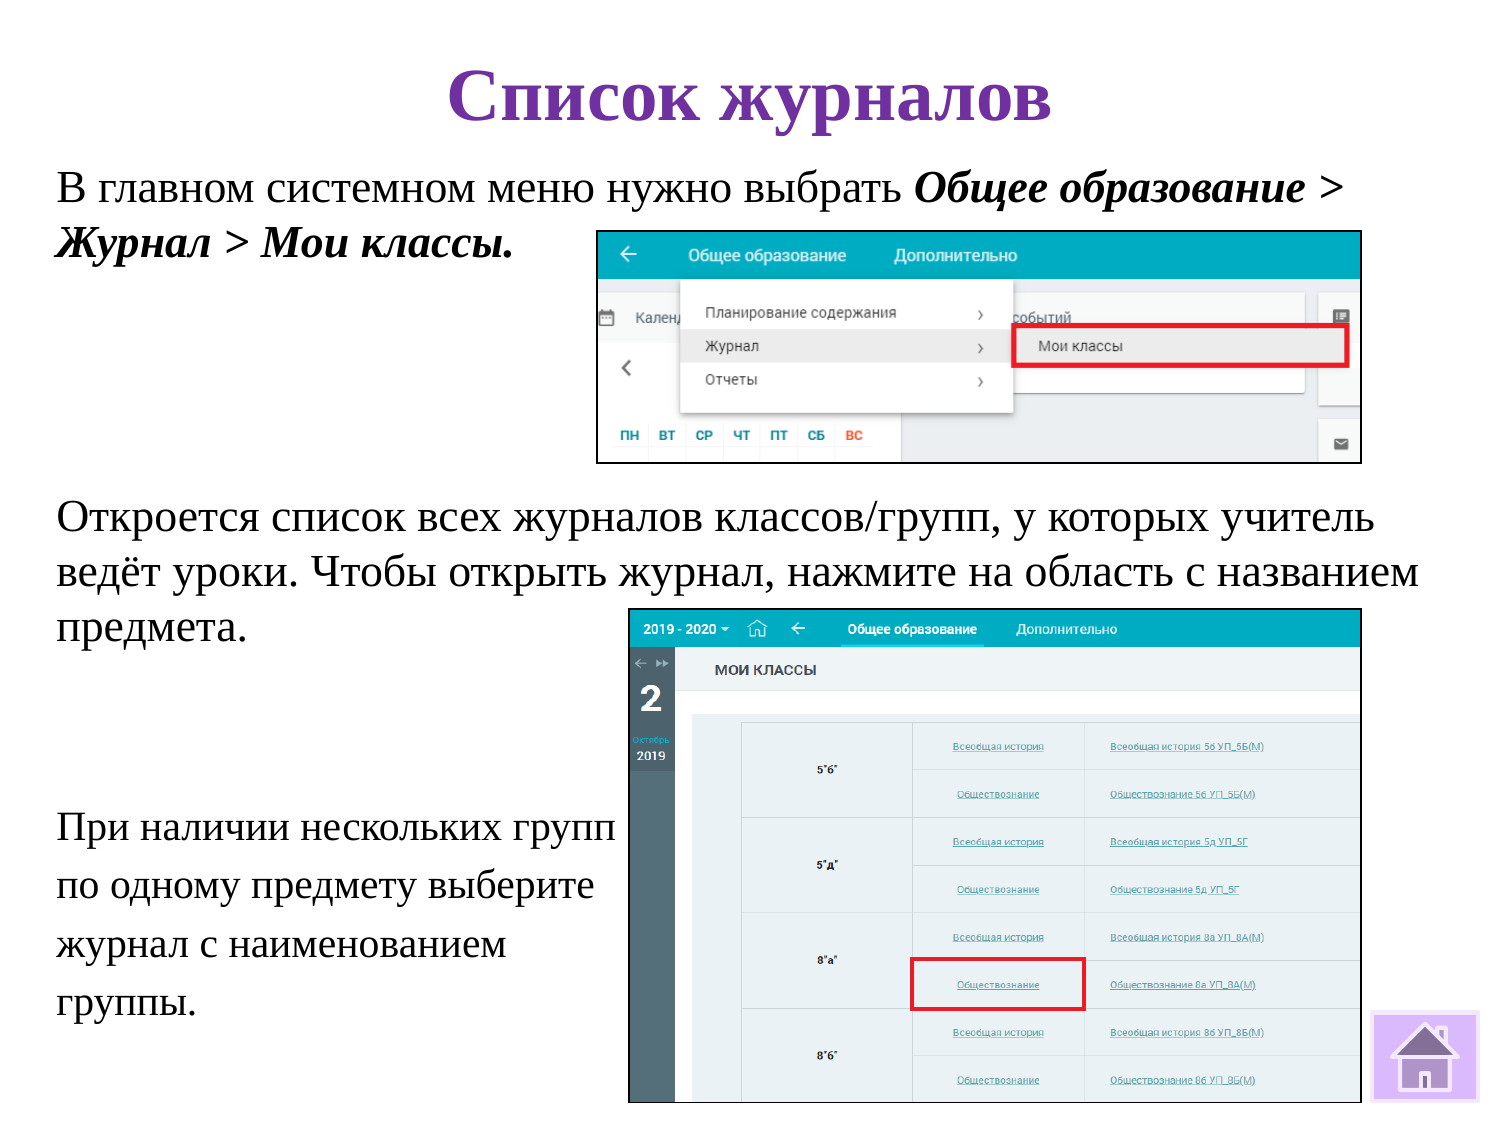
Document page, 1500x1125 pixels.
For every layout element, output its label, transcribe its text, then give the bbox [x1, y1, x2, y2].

list В главном системном меню нужно выбрать Общее образование > Журнал > Мои классы. Откроется список всех журналов классов/групп, у которых учитель ведёт уроки. Чтобы открыть журнал, нажмите на область с названием предмета. При наличии нескольких групп по одному предмету выберите журнал с наименованием группы. [41, 149, 1471, 1094]
text_box [1370, 1010, 1480, 1103]
title Список журналов [75, 19, 1425, 149]
picture [597, 231, 1361, 463]
picture [629, 609, 1361, 1103]
